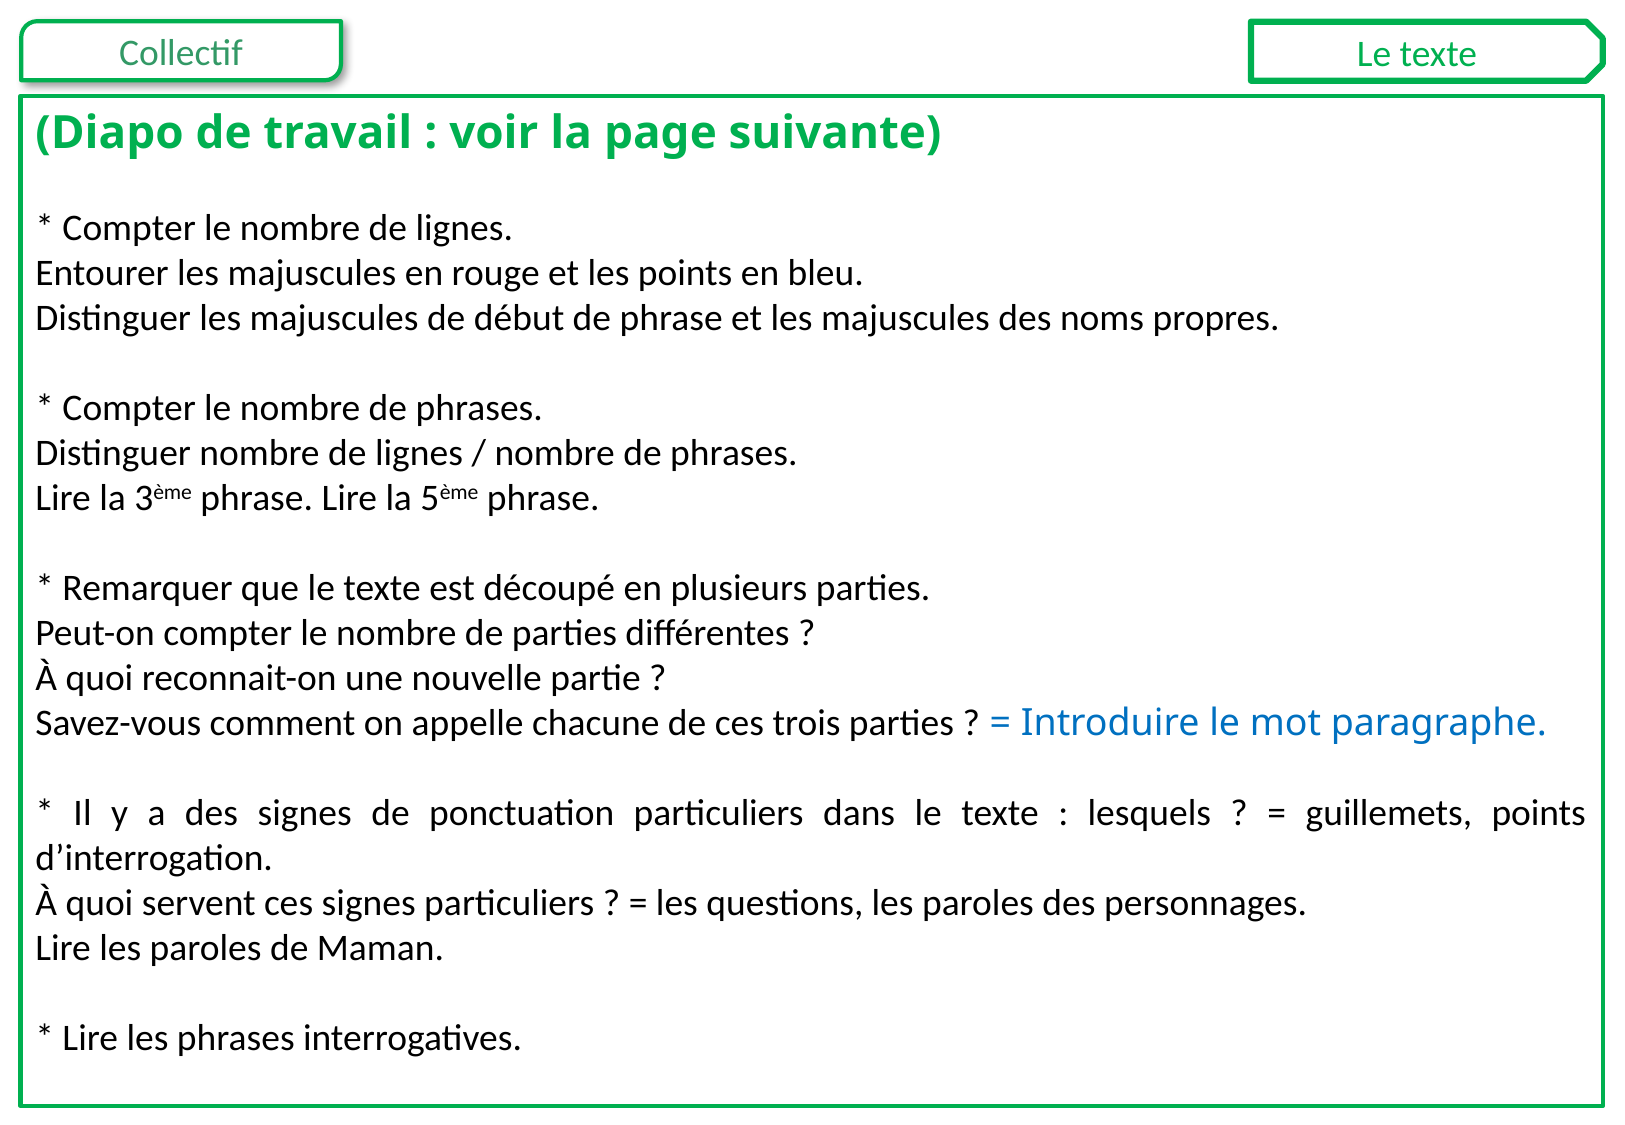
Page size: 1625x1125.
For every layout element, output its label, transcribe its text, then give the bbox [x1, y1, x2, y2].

list Le texte [1250, 21, 1584, 81]
list (Diapo de travail : voir la page suivante) * Compter le nombre de lignes. Entourer les majuscules en rouge et les points en bleu. Distinguer les majuscules de début de phrase et les majuscules des noms propres. * Compter le nombre de phrases. Distinguer nombre de lignes / nombre de phrases. Lire la 3ème phrase. Lire la 5ème phrase. * Remarquer que le texte est découpé en plusieurs parties. Peut-on compter le nombre de parties différentes ? À quoi reconnait-on une nouvelle partie ? Savez-vous comment on appelle chacune de ces trois parties ? = Introduire le mot paragraphe. * Il y a des signes de ponctuation particuliers dans le texte : lesquels ? = guillemets, points d’interrogation. À quoi servent ces signes particuliers ? = les questions, les paroles des personnages. Lire les paroles de Maman. * Lire les phrases interrogatives. [18, 94, 1605, 1108]
